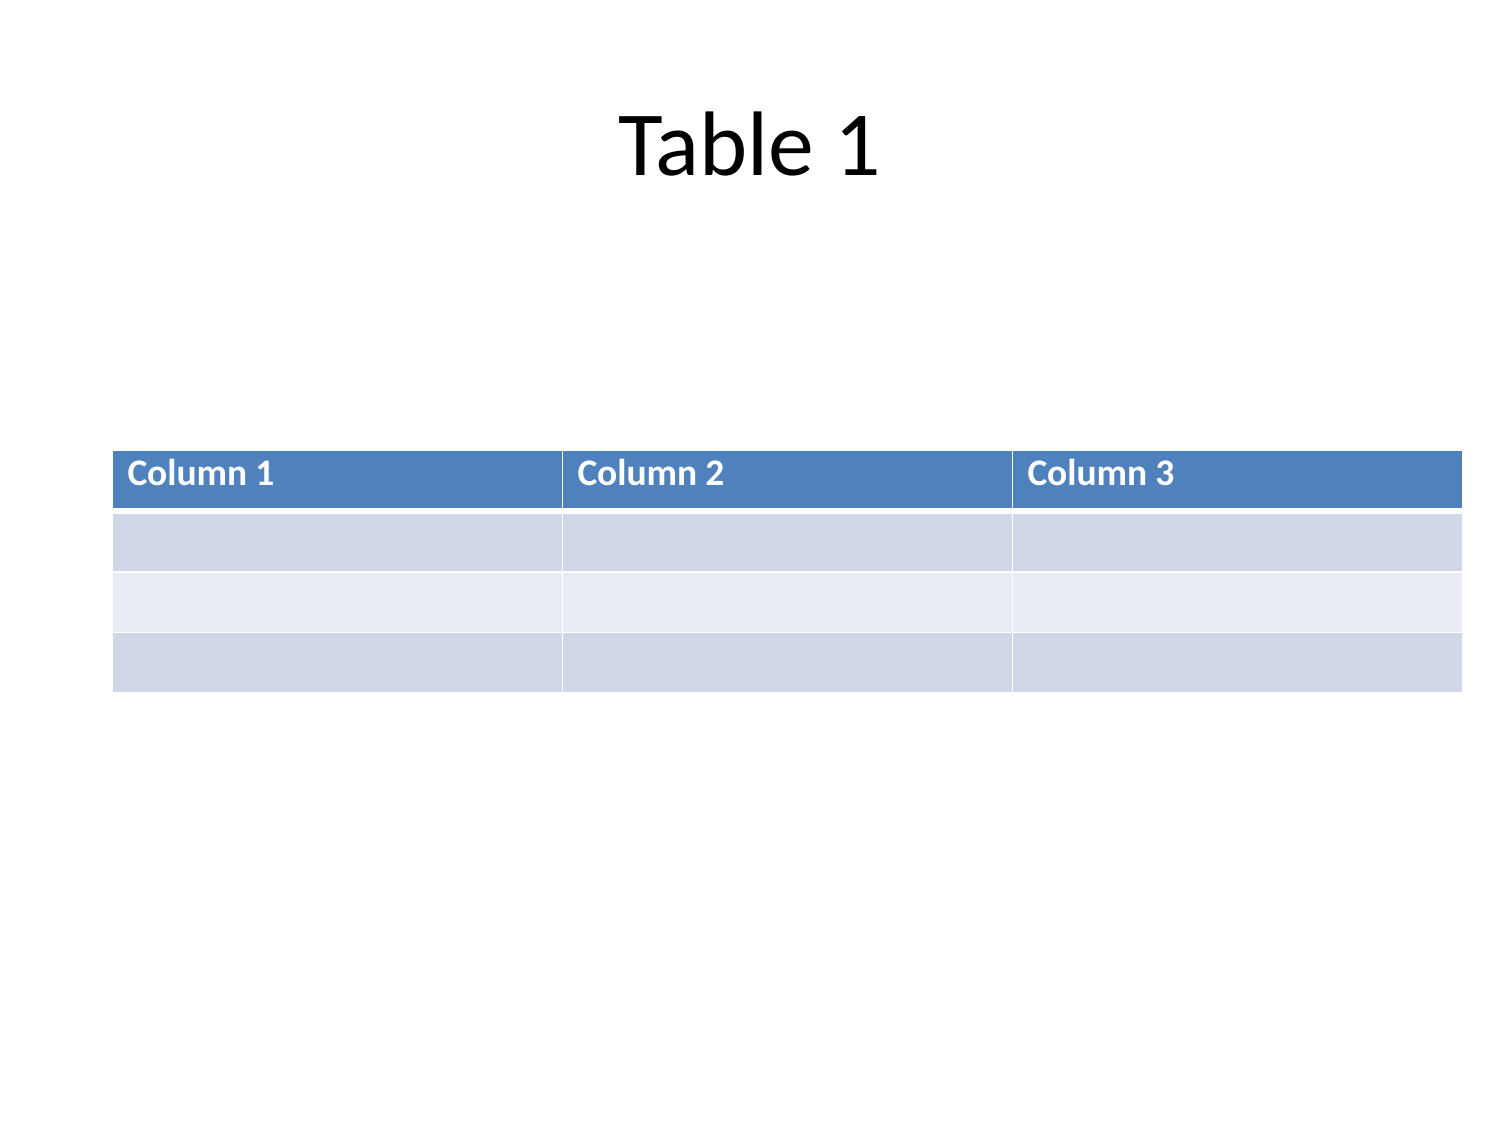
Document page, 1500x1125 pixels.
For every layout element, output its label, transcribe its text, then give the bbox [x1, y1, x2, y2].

table_header Column 3 [1013, 451, 1462, 508]
table_cell [563, 633, 1012, 692]
title Table 1 [75, 45, 1425, 233]
table_cell [1013, 514, 1462, 571]
table_cell [1013, 633, 1462, 692]
table_cell [113, 633, 562, 692]
table_header Column 2 [563, 451, 1012, 508]
table_cell [1013, 573, 1462, 632]
table_cell [563, 573, 1012, 632]
table_cell [563, 514, 1012, 571]
table_cell [113, 514, 562, 571]
table_cell [113, 573, 562, 632]
table_header Column 1 [113, 451, 562, 508]
